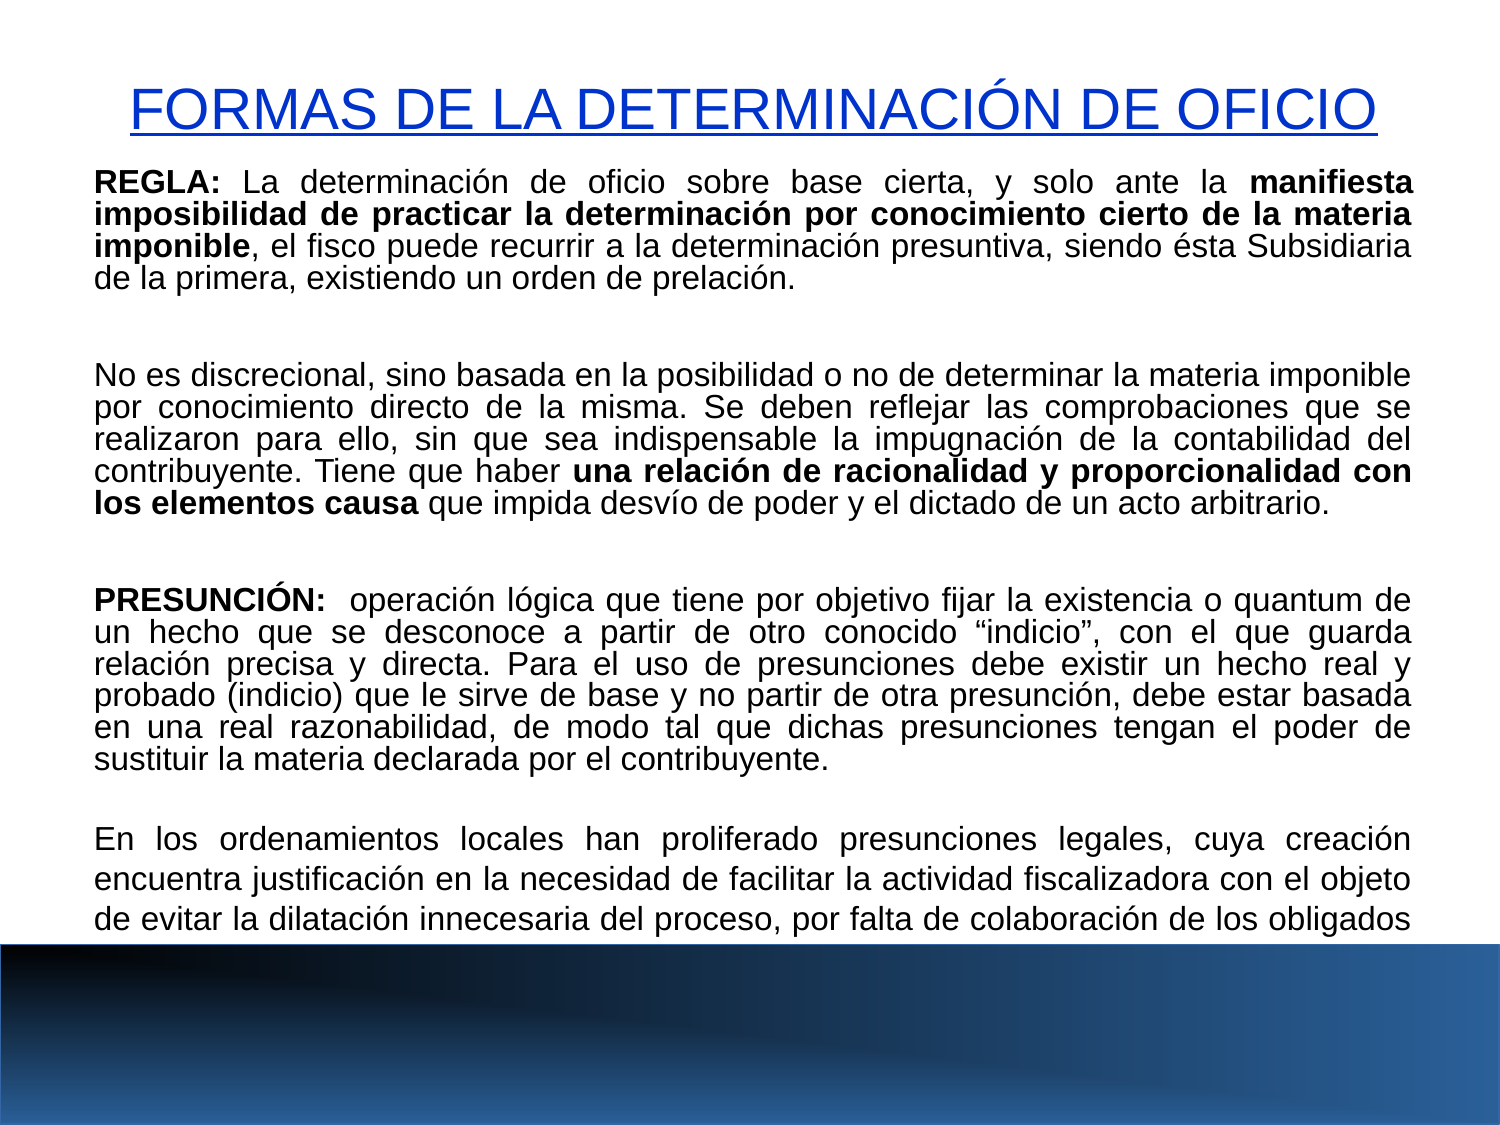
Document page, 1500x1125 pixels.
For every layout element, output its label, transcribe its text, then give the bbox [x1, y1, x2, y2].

text_box REGLA: La determinación de oficio sobre base cierta, y solo ante la manifiesta imposibilidad de practicar la determinación por conocimiento cierto de la materia imponible, el fisco puede recurrir a la determinación presuntiva, siendo ésta Subsidiaria de la primera, existiendo un orden de prelación. No es discrecional, sino basada en la posibilidad o no de determinar la materia imponible por conocimiento directo de la misma. Se deben reflejar las comprobaciones que se realizaron para ello, sin que sea indispensable la impugnación de la contabilidad del contribuyente. Tiene que haber una relación de racionalidad y proporcionalidad con los elementos causa que impida desvío de poder y el dictado de un acto arbitrario. PRESUNCIÓN: operación lógica que tiene por objetivo fijar la existencia o quantum de un hecho que se desconoce a partir de otro conocido “indicio”, con el que guarda relación precisa y directa. Para el uso de presunciones debe existir un hecho real y probado (indicio) que le sirve de base y no partir de otra presunción, debe estar basada en una real razonabilidad, de modo tal que dichas presunciones tengan el poder de sustituir la materia declarada por el contribuyente. En los ordenamientos locales han proliferado presunciones legales, cuya creación encuentra justificación en la necesidad de facilitar la actividad fiscalizadora con el objeto de evitar la dilatación innecesaria del proceso, por falta de colaboración de los obligados tributarios. Su utilización conlleva menor exigencia al fisco en materia probatoria. [79, 160, 1429, 944]
text_box [0, 944, 1500, 1125]
picture [0, 0, 1500, 944]
text_box FORMAS DE LA DETERMINACIÓN DE OFICIO [79, 13, 1429, 160]
